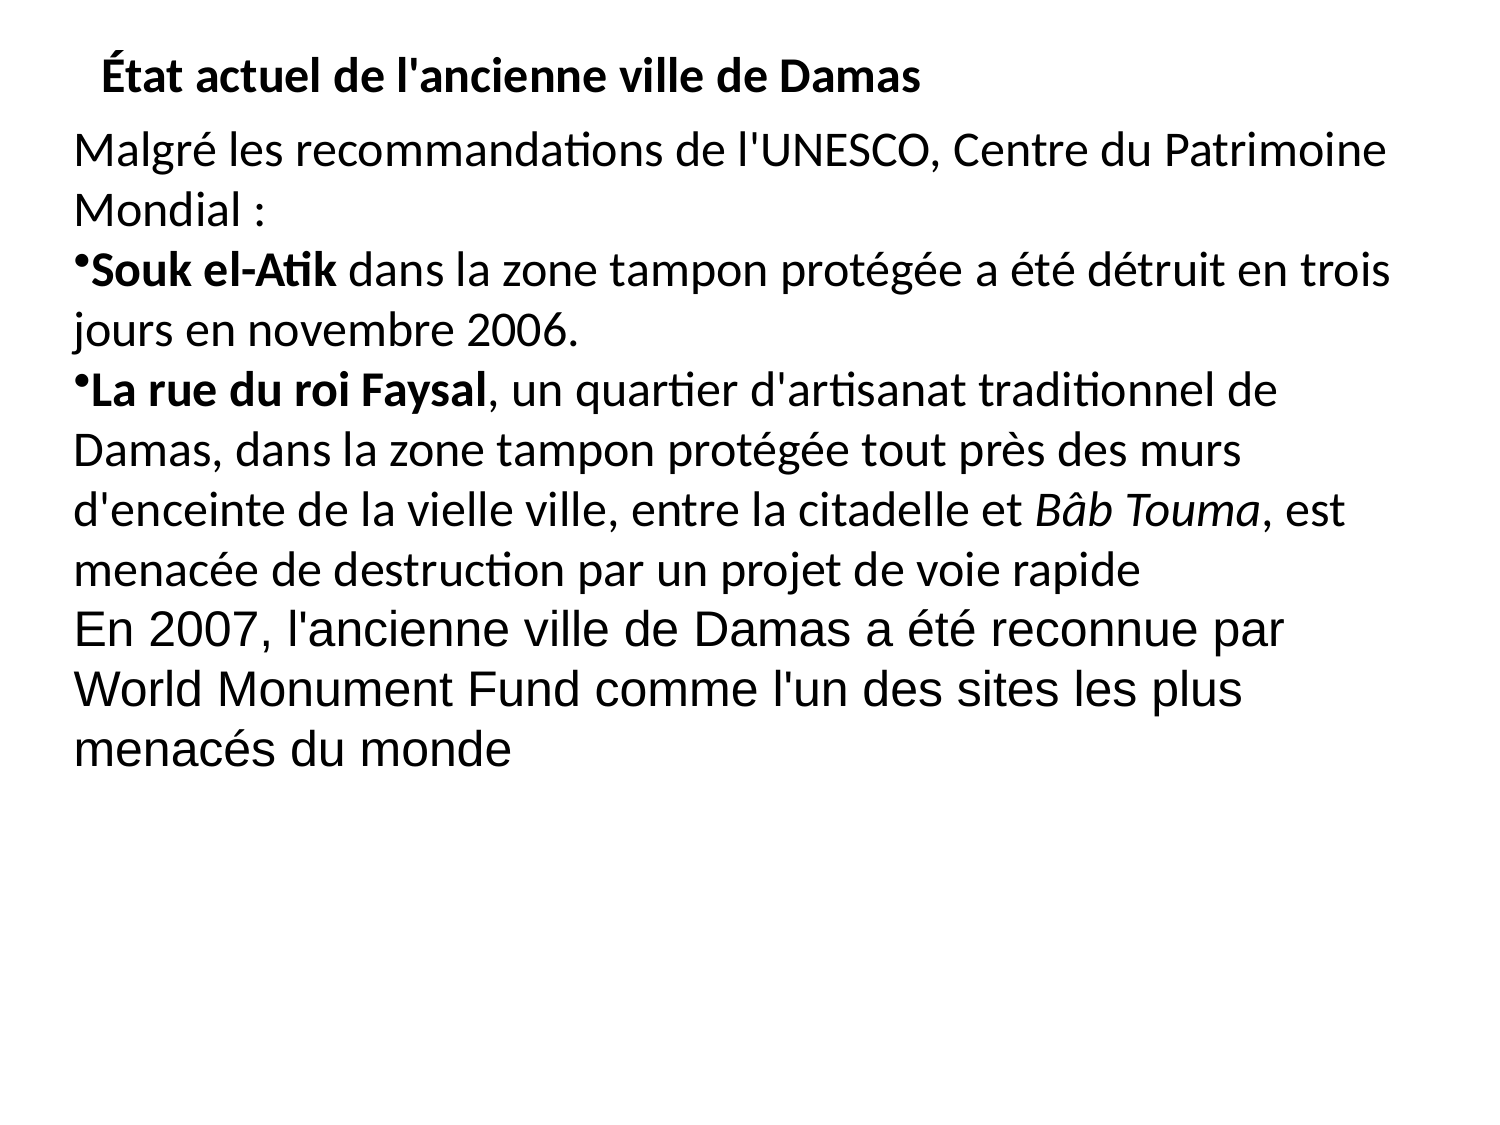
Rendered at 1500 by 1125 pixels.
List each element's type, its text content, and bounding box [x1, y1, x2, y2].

text_box Malgré les recommandations de l'UNESCO, Centre du Patrimoine Mondial : Souk el-Atik dans la zone tampon protégée a été détruit en trois jours en novembre 2006. La rue du roi Faysal, un quartier d'artisanat traditionnel de Damas, dans la zone tampon protégée tout près des murs d'enceinte de la vielle ville, entre la citadelle et Bâb Touma, est menacée de destruction par un projet de voie rapide En 2007, l'ancienne ville de Damas a été reconnue par World Monument Fund comme l'un des sites les plus menacés du monde [58, 751, 1442, 784]
text_box État actuel de l'ancienne ville de Damas [87, 35, 937, 108]
text_box [58, 644, 1442, 751]
text_box Malgré les recommandations de l'UNESCO, Centre du Patrimoine Mondial : Souk el-Atik dans la zone tampon protégée a été détruit en trois jours en novembre 2006. La rue du roi Faysal, un quartier d'artisanat traditionnel de Damas, dans la zone tampon protégée tout près des murs d'enceinte de la vielle ville, entre la citadelle et Bâb Touma, est menacée de destruction par un projet de voie rapide En 2007, l'ancienne ville de Damas a été reconnue par World Monument Fund comme l'un des sites les plus menacés du monde [58, 108, 1442, 644]
